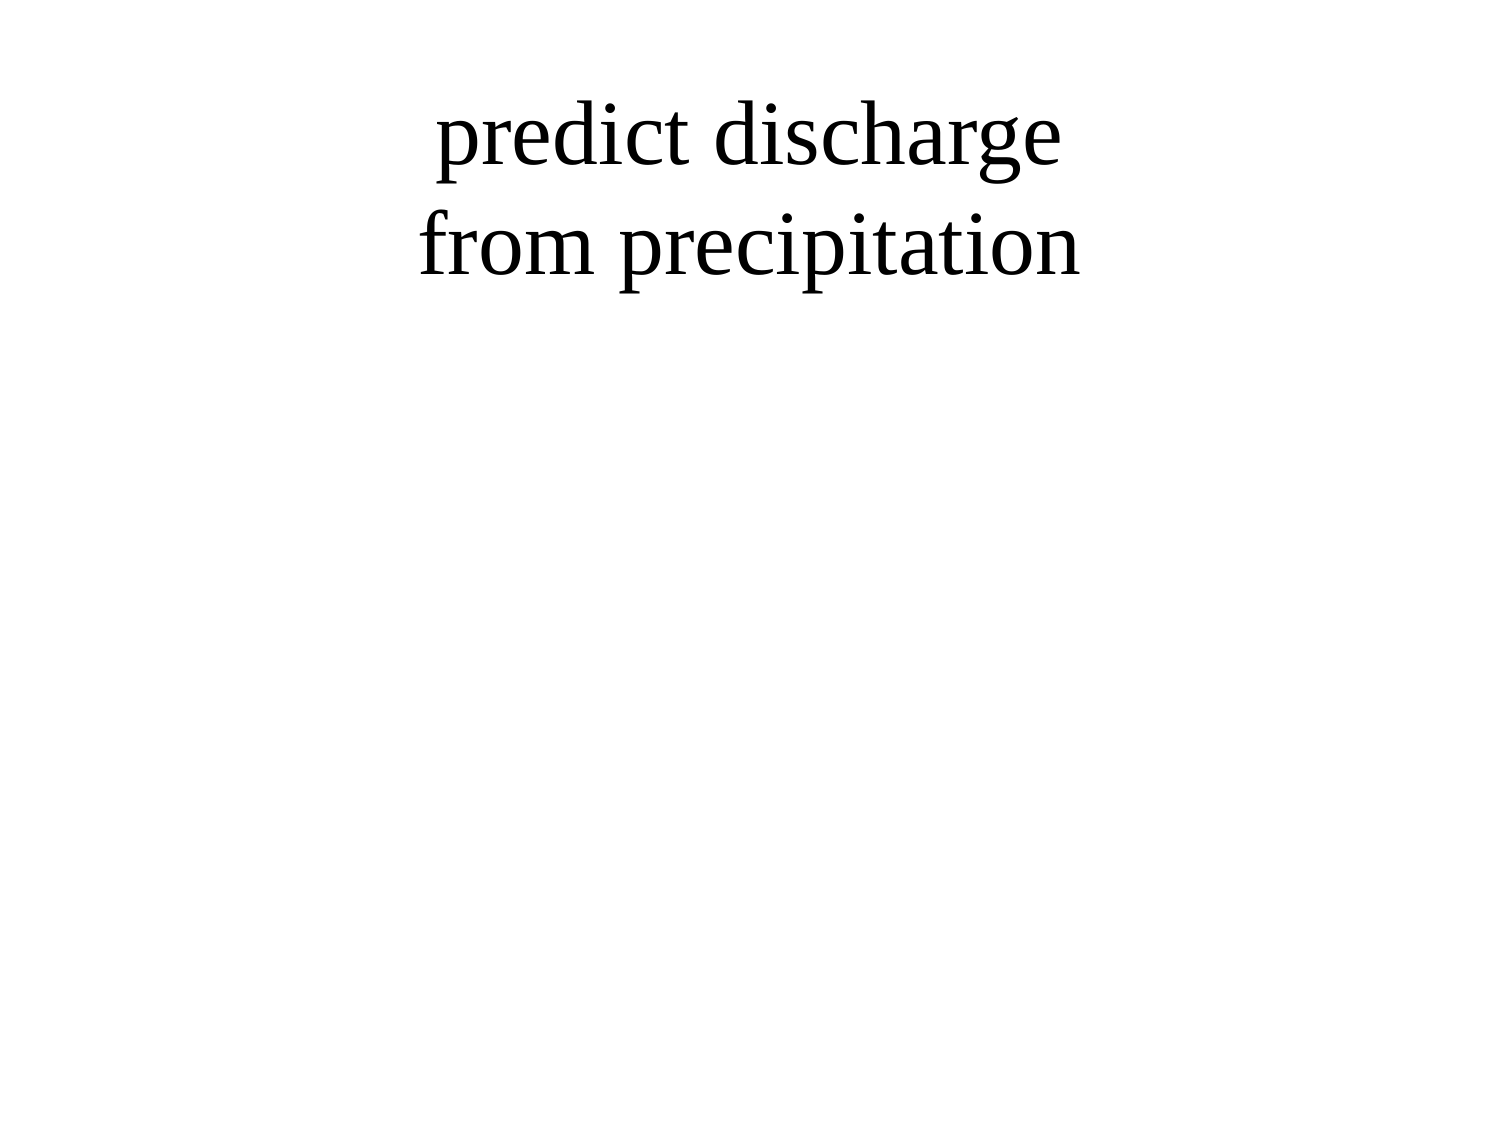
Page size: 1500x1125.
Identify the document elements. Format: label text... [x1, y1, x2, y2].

title predict discharge from precipitation [75, 50, 1425, 425]
